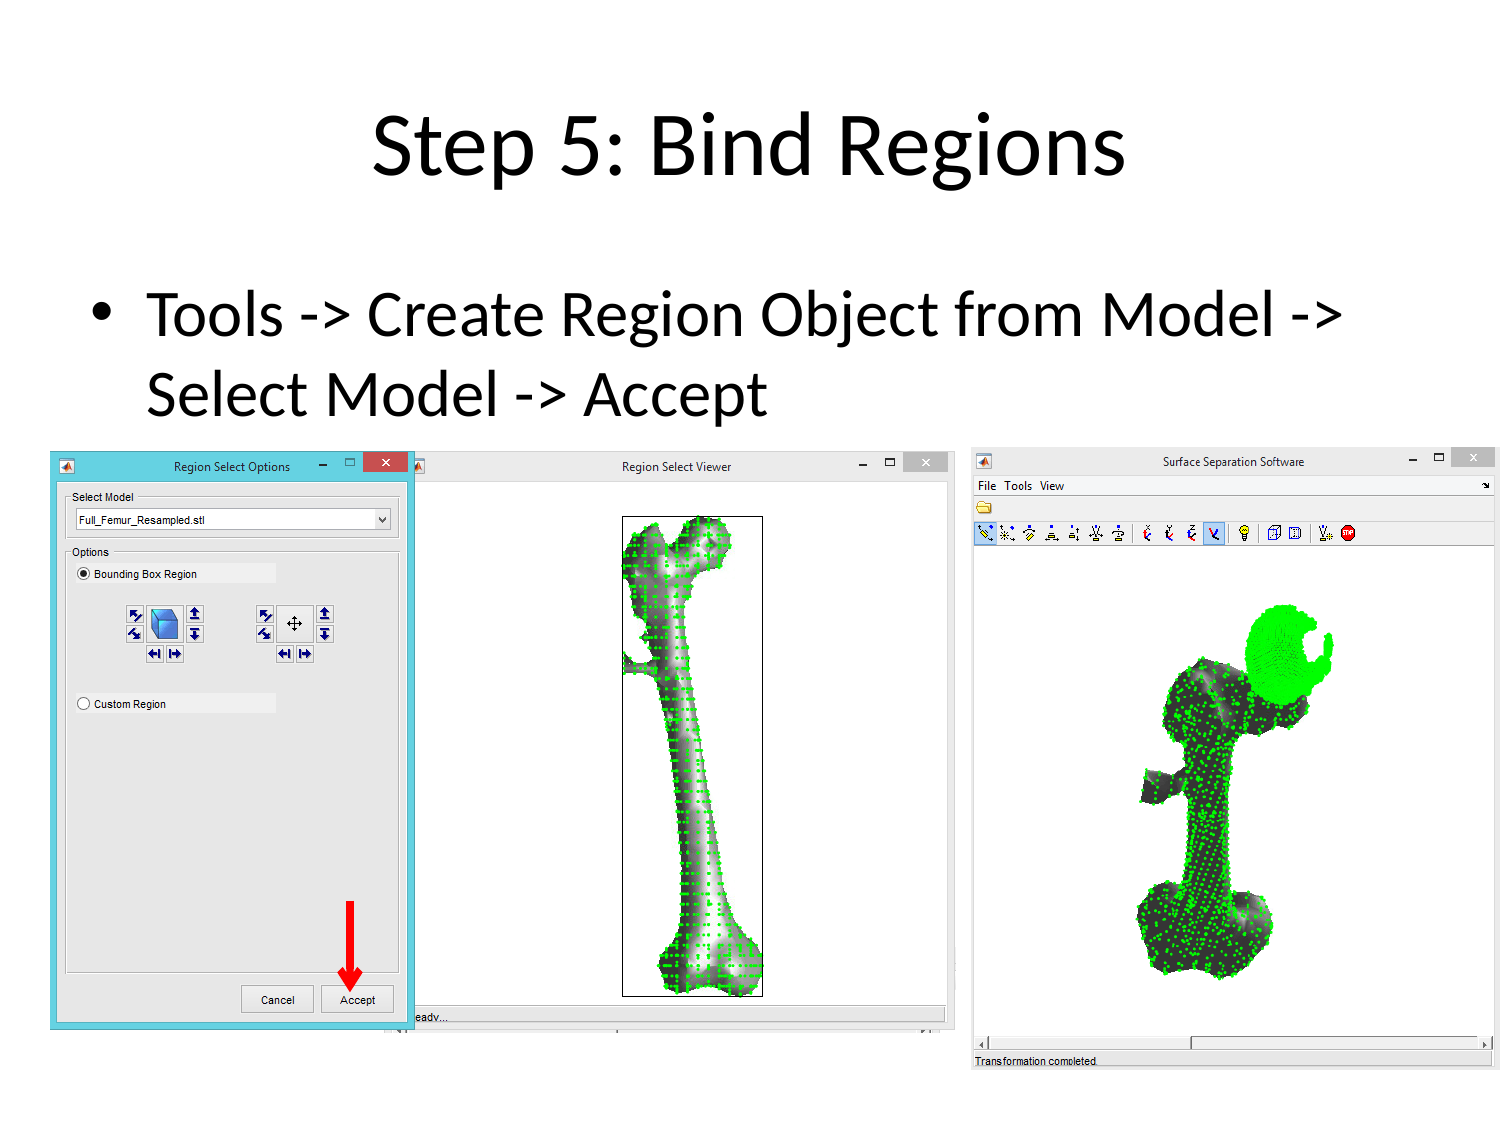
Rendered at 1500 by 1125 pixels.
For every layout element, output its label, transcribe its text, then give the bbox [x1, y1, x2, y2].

list Tools -> Create Region Object from Model -> Select Model -> Accept [75, 262, 1425, 1005]
title Step 5: Bind Regions [75, 45, 1425, 233]
picture [49, 451, 956, 1034]
picture [971, 447, 1500, 1070]
